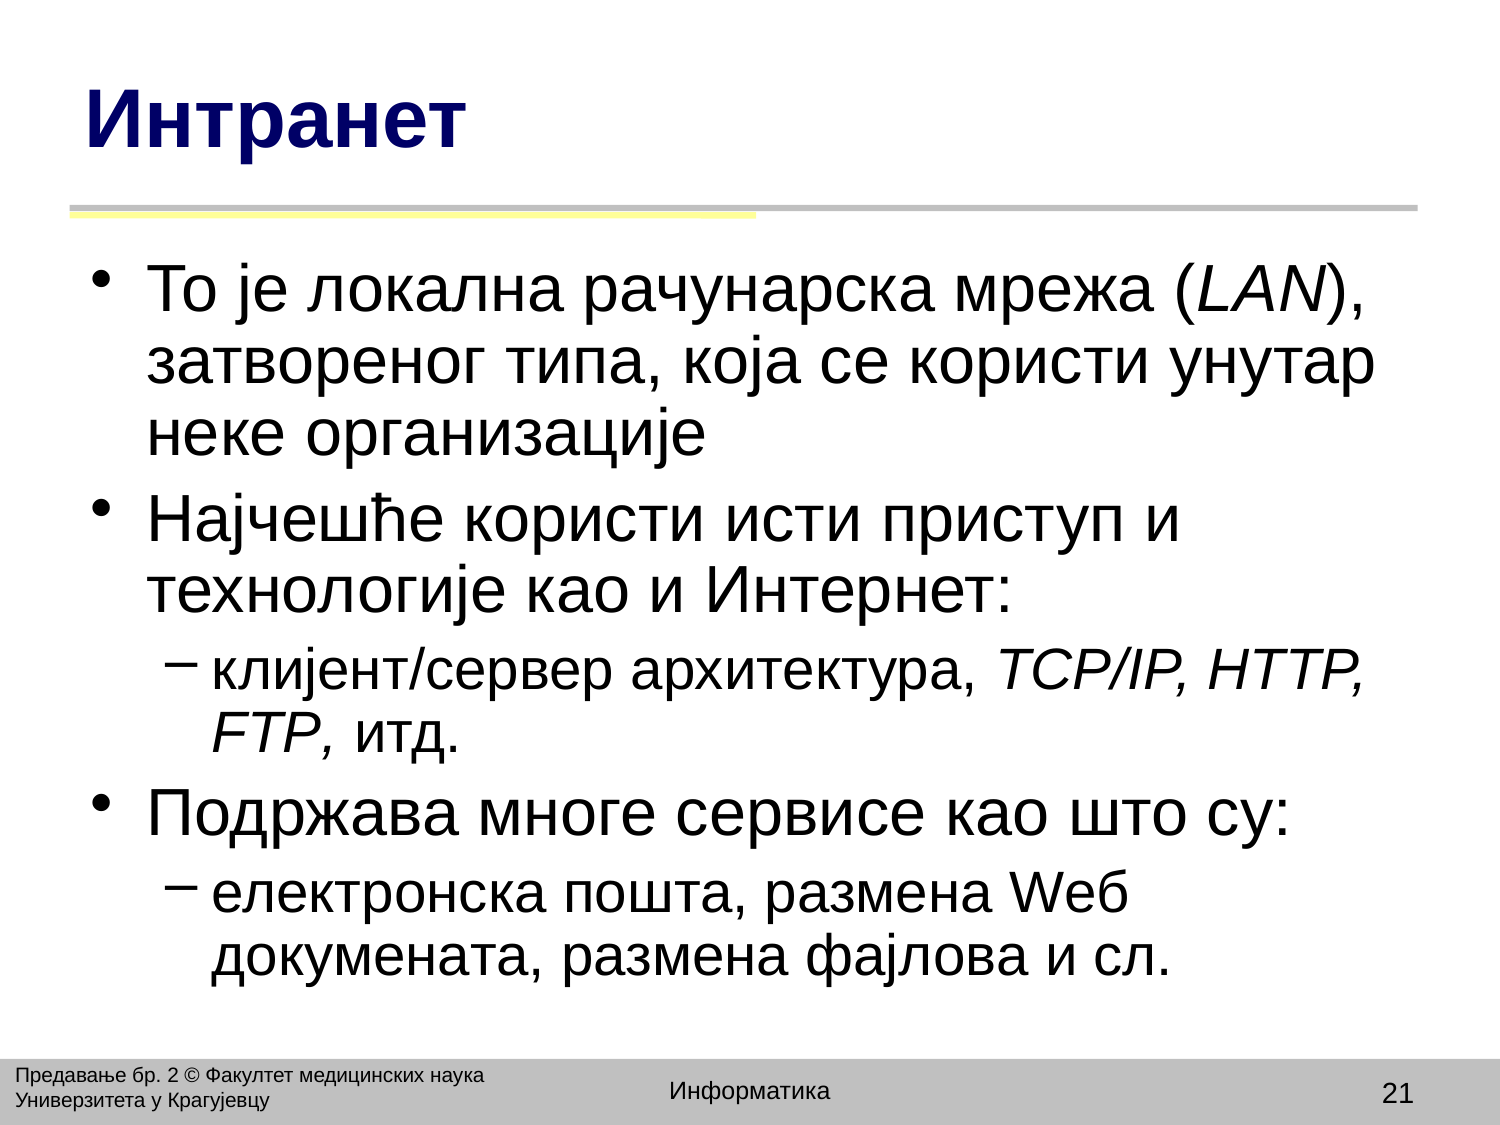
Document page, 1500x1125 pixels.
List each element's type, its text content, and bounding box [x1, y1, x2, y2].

slide_number 21 [1079, 1066, 1430, 1125]
list То је локална рачунарска мрежа (LAN), затвореног типа, која се користи унутар неке организације Најчешће користи исти приступ и технологије као и Интернет: клијент/сервер архитектура, TCP/IP, HTTP, FTP, итд. Подржава многе сервисе као што су: електронска пошта, размена Wеб докумената, размена фајлова и сл. [74, 246, 1426, 1023]
title Интранет [69, 19, 1426, 208]
slide_number Предавање бр. 2 © Факултет медицинских наука Универзитета у Крагујевцу [0, 1053, 607, 1108]
footer Информатика [512, 1066, 988, 1125]
